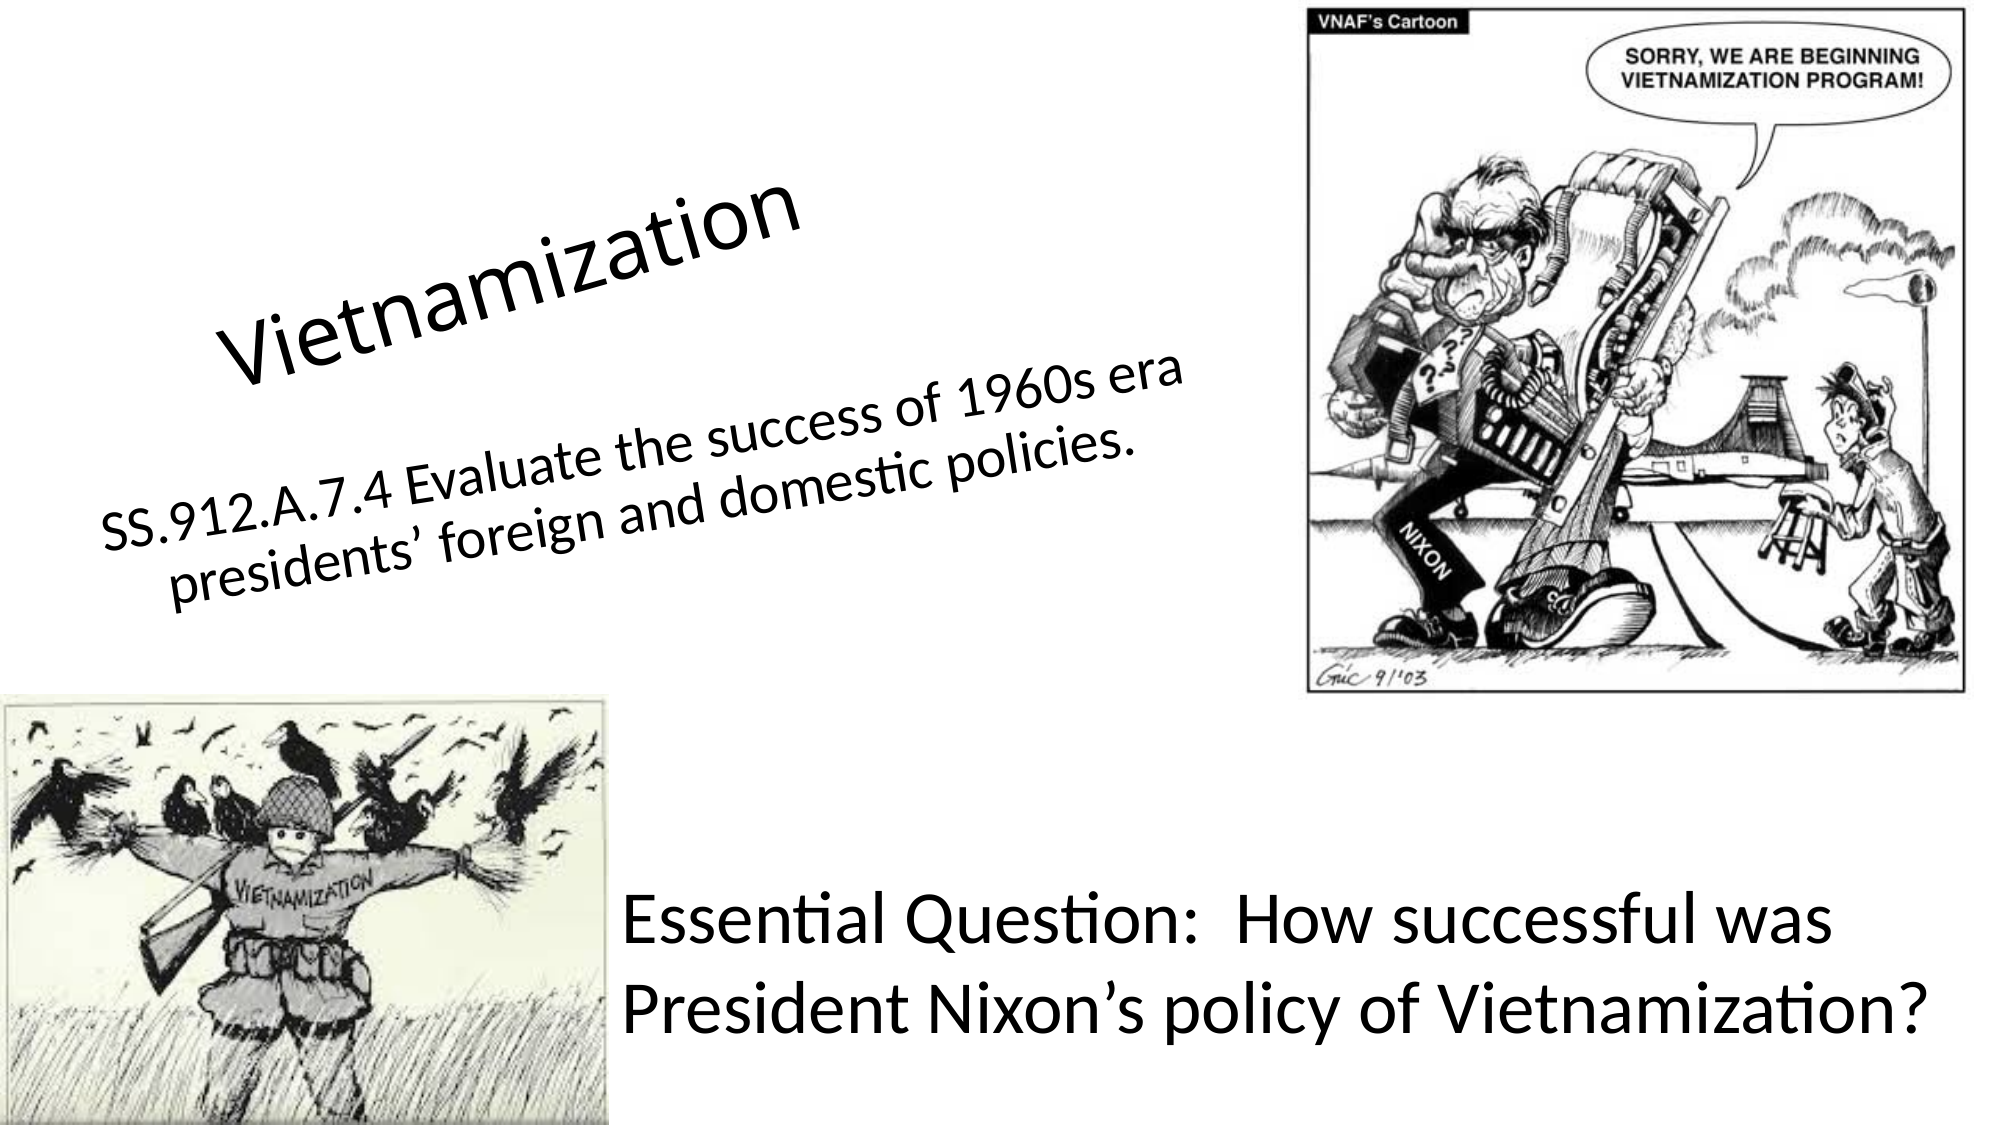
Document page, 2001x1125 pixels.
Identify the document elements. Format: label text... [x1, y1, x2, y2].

subtitle SS.912.A.7.4 Evaluate the success of 1960s era presidents’ foreign and domestic policies. [19, 313, 1273, 637]
picture [1298, 0, 1974, 704]
picture [0, 694, 609, 1125]
title Vietnamization [0, 24, 1248, 485]
text_box Essential Question: How successful was President Nixon’s policy of Vietnamization? [609, 861, 2000, 1057]
